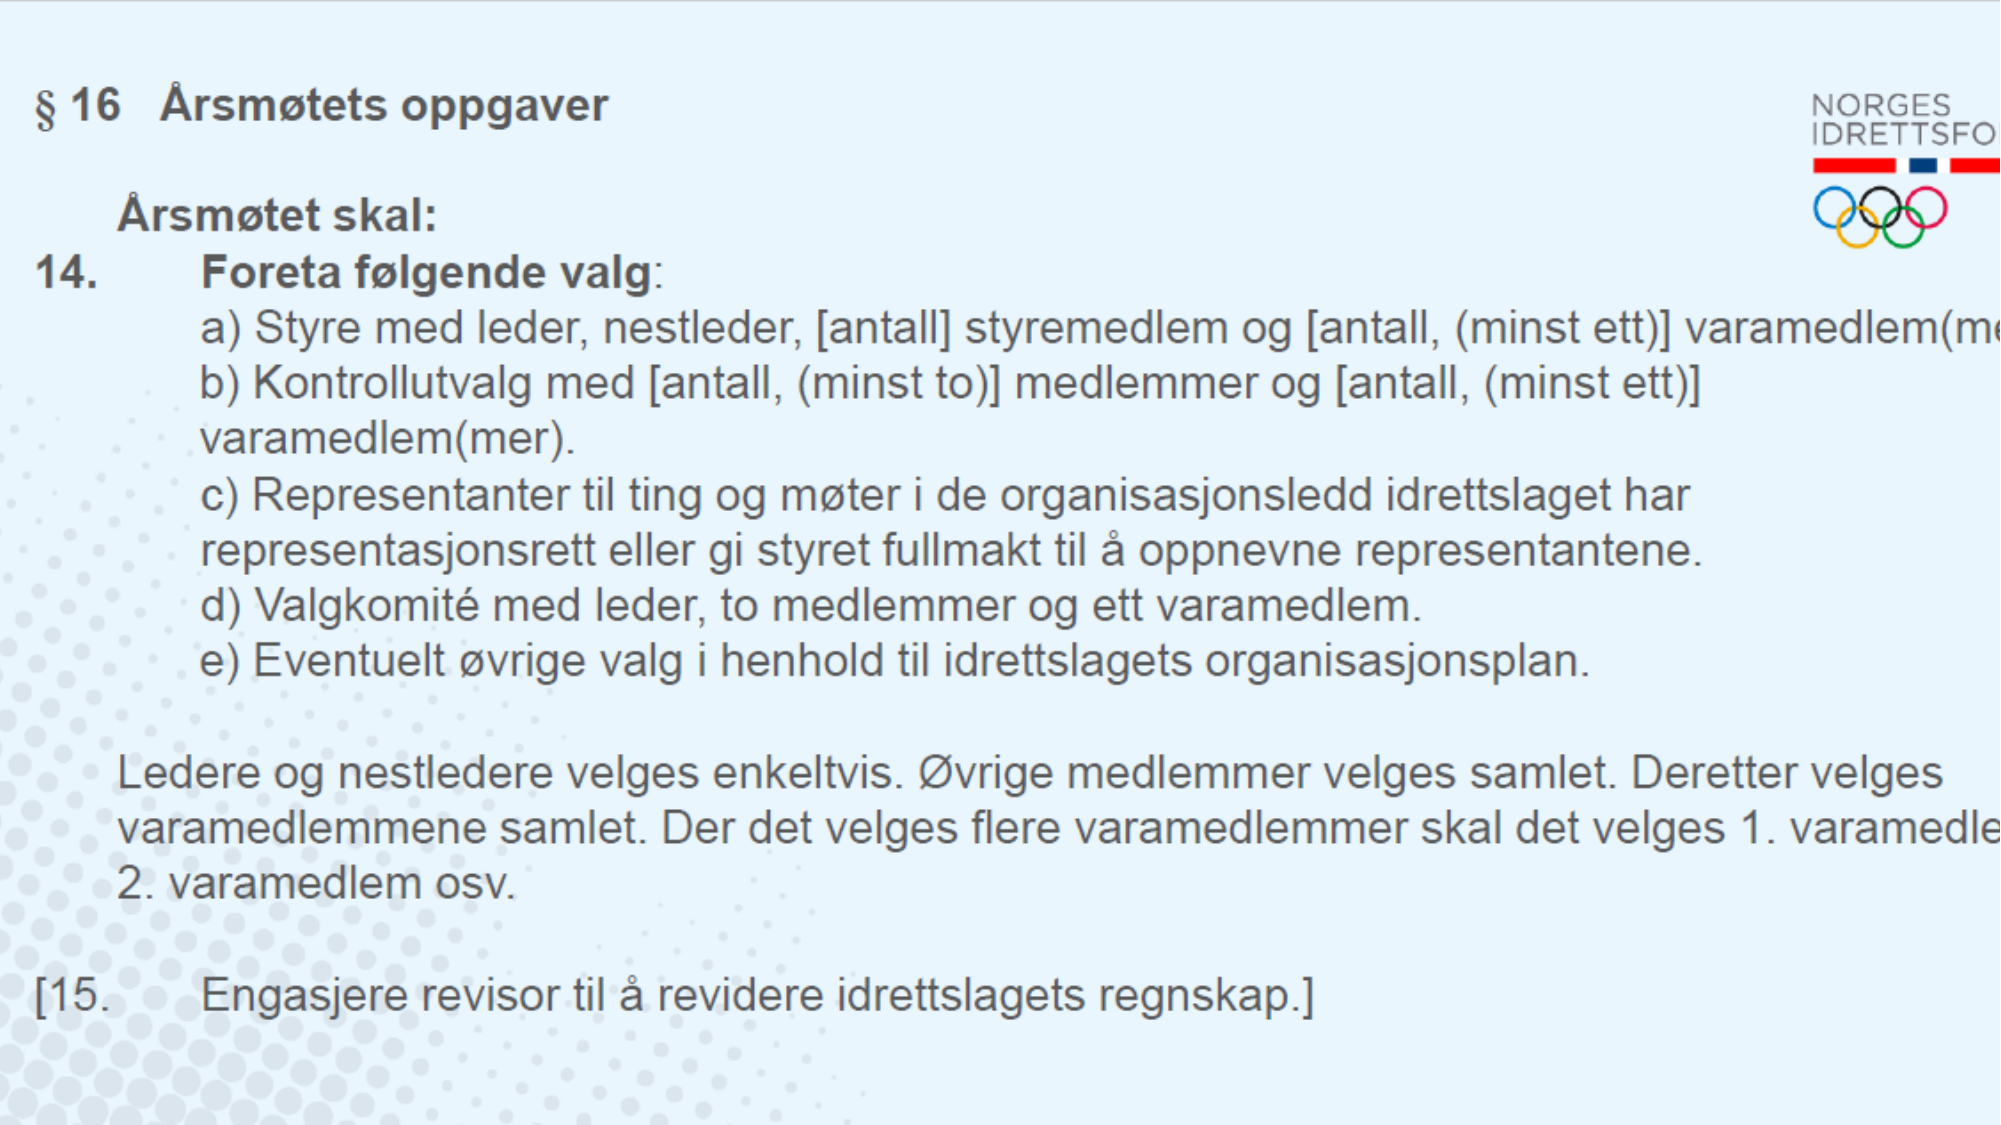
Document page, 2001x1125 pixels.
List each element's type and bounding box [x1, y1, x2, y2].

list [0, 0, 2000, 1125]
